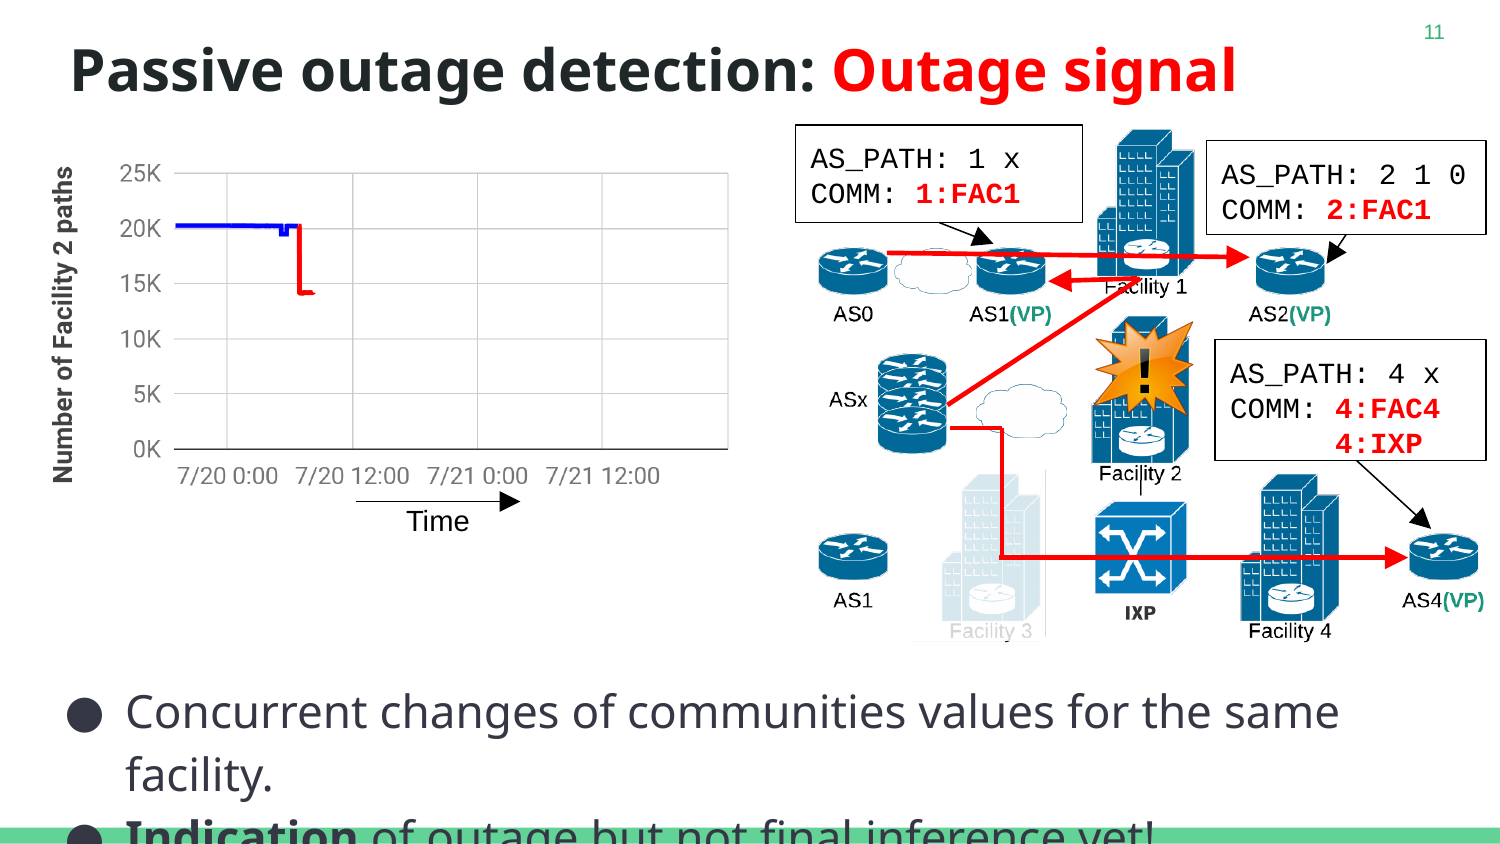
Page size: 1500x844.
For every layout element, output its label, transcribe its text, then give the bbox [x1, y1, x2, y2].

picture [774, 99, 1500, 681]
list Concurrent changes of communities values for the same facility. Indication of outage but not final inference yet! [35, 659, 1460, 789]
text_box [938, 222, 994, 244]
picture [24, 136, 750, 495]
text_box Time [389, 510, 487, 533]
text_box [1047, 278, 1138, 282]
slide_number 11 [1408, 0, 1499, 64]
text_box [886, 252, 1250, 258]
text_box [947, 278, 1141, 406]
title Passive outage detection: Outage signal [55, 17, 1480, 112]
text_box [1326, 234, 1347, 265]
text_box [1356, 460, 1432, 530]
